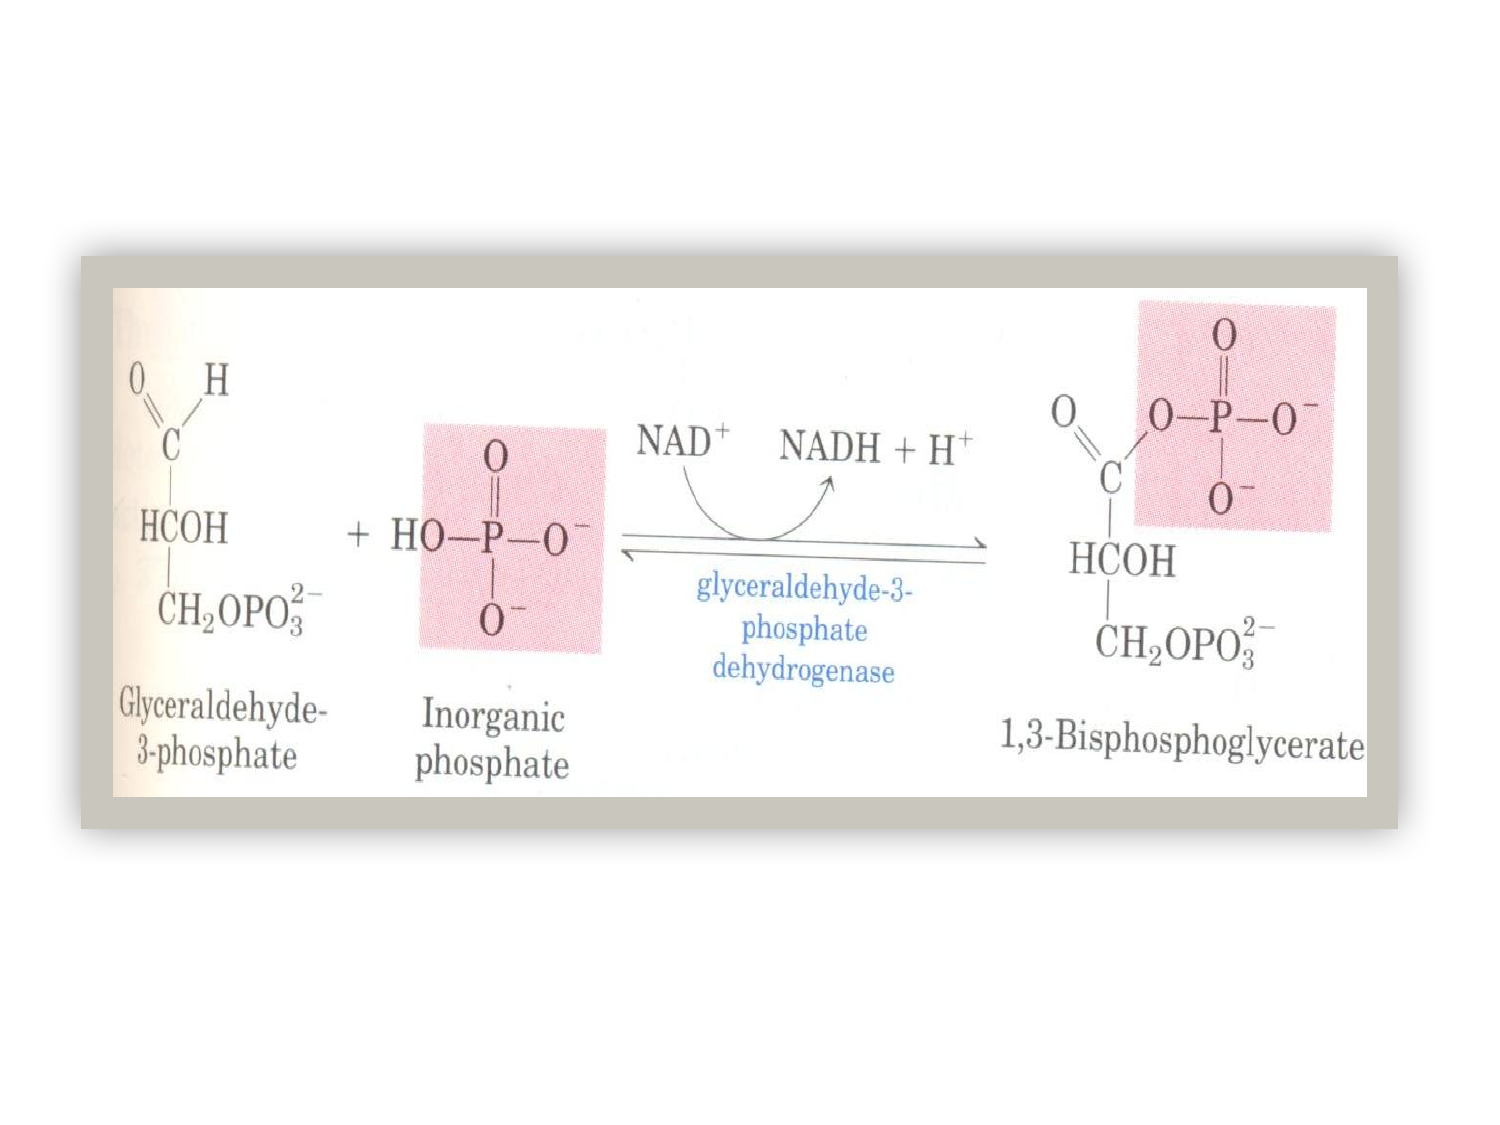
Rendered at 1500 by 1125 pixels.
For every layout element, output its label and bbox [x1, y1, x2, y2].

list [112, 287, 1367, 798]
